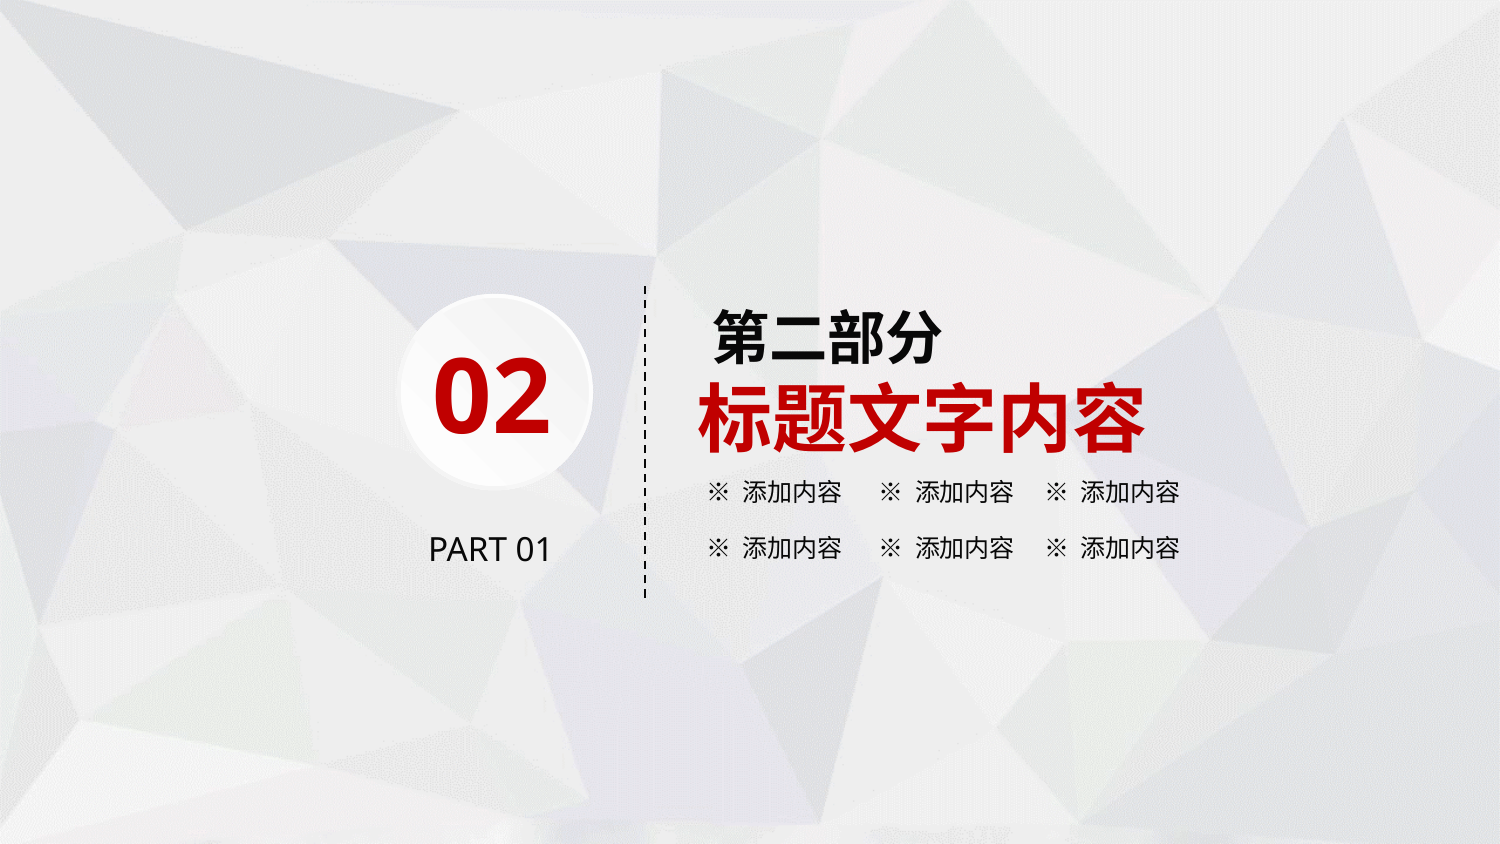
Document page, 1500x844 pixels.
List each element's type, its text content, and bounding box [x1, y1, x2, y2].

text_box ※ 添加内容 [1034, 528, 1196, 568]
picture [0, 0, 1500, 844]
text_box ※ 添加内容 [696, 471, 865, 511]
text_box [396, 293, 594, 491]
text_box ※ 添加内容 [868, 528, 1031, 568]
text_box ※ 添加内容 [696, 528, 858, 568]
text_box ※ 添加内容 [1034, 471, 1203, 511]
text_box 第二部分 标题文字内容 [682, 293, 1163, 469]
text_box PART 01 [428, 527, 577, 568]
text_box ※ 添加内容 [868, 471, 1031, 511]
